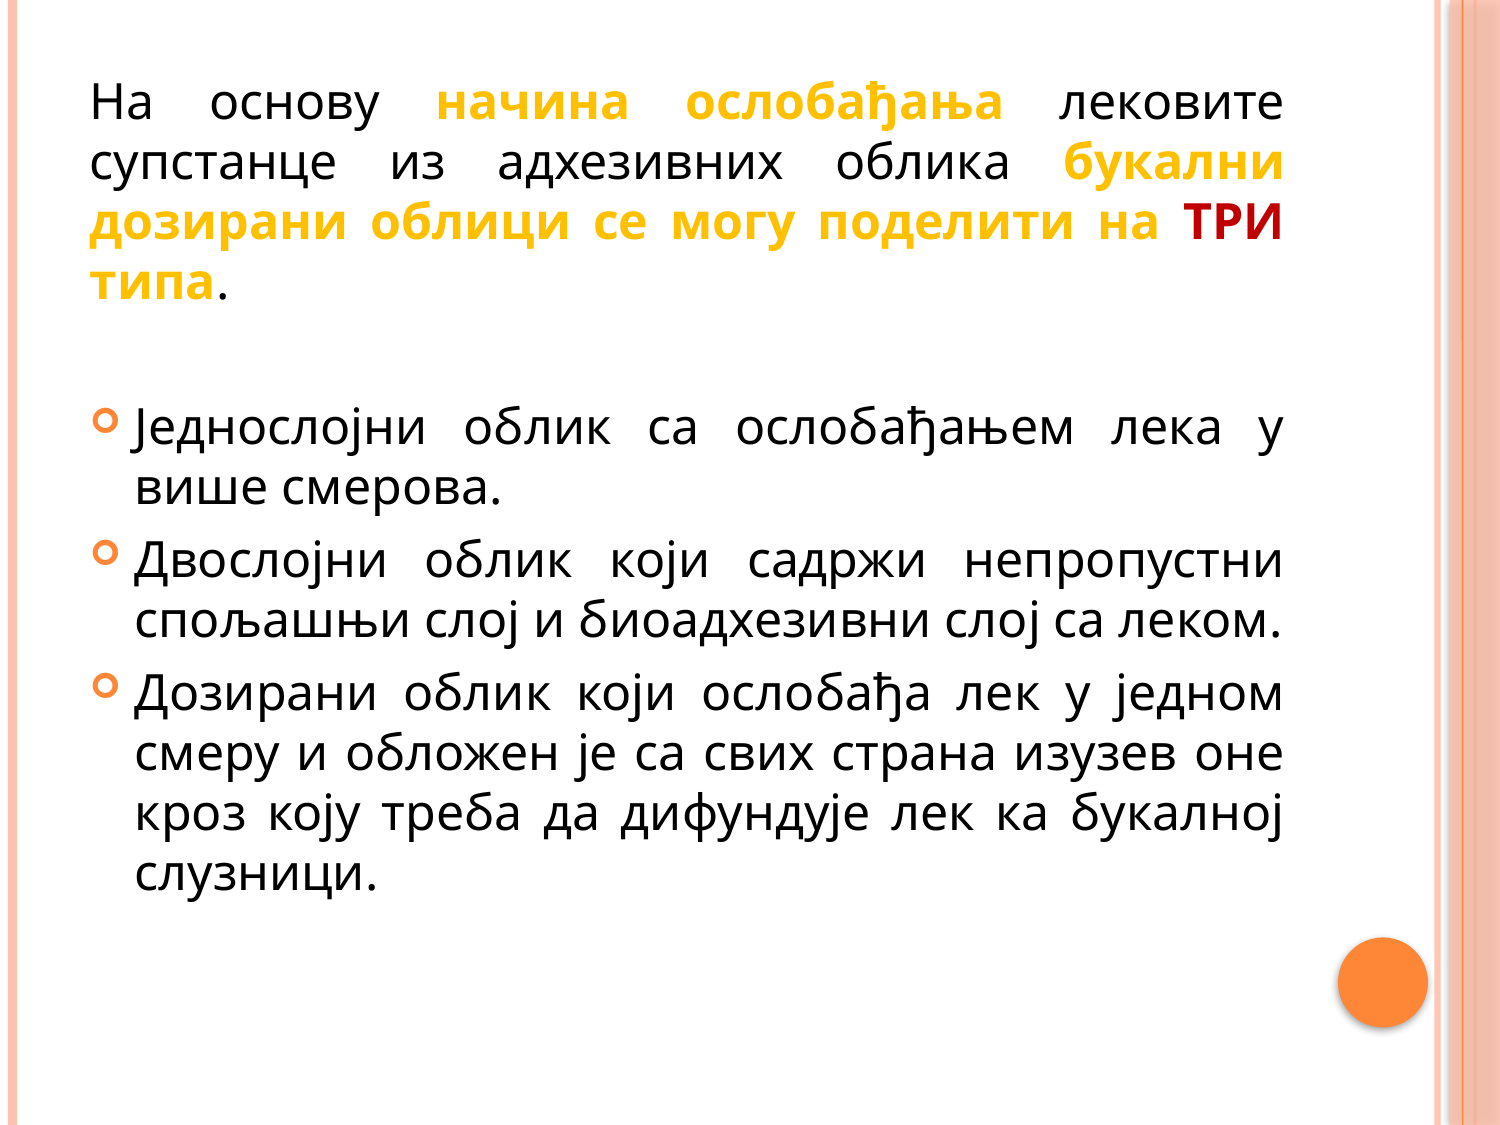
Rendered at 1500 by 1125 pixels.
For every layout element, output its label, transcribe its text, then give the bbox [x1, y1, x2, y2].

list На основу начина ослобађања лековите супстанце из адхезивних облика букални дозирани облици се могу поделити на ТРИ типа. Једнослојни облик са ослобађањем лека у више смерова. Двослојни облик који садржи непропустни спољашњи слој и биоадхезивни слој са леком. Дозирани облик који ослобађа лек у једном смеру и обложен је са свих страна изузев оне кроз коју треба да дифундује лек ка букалној слузници. [75, 62, 1300, 1062]
